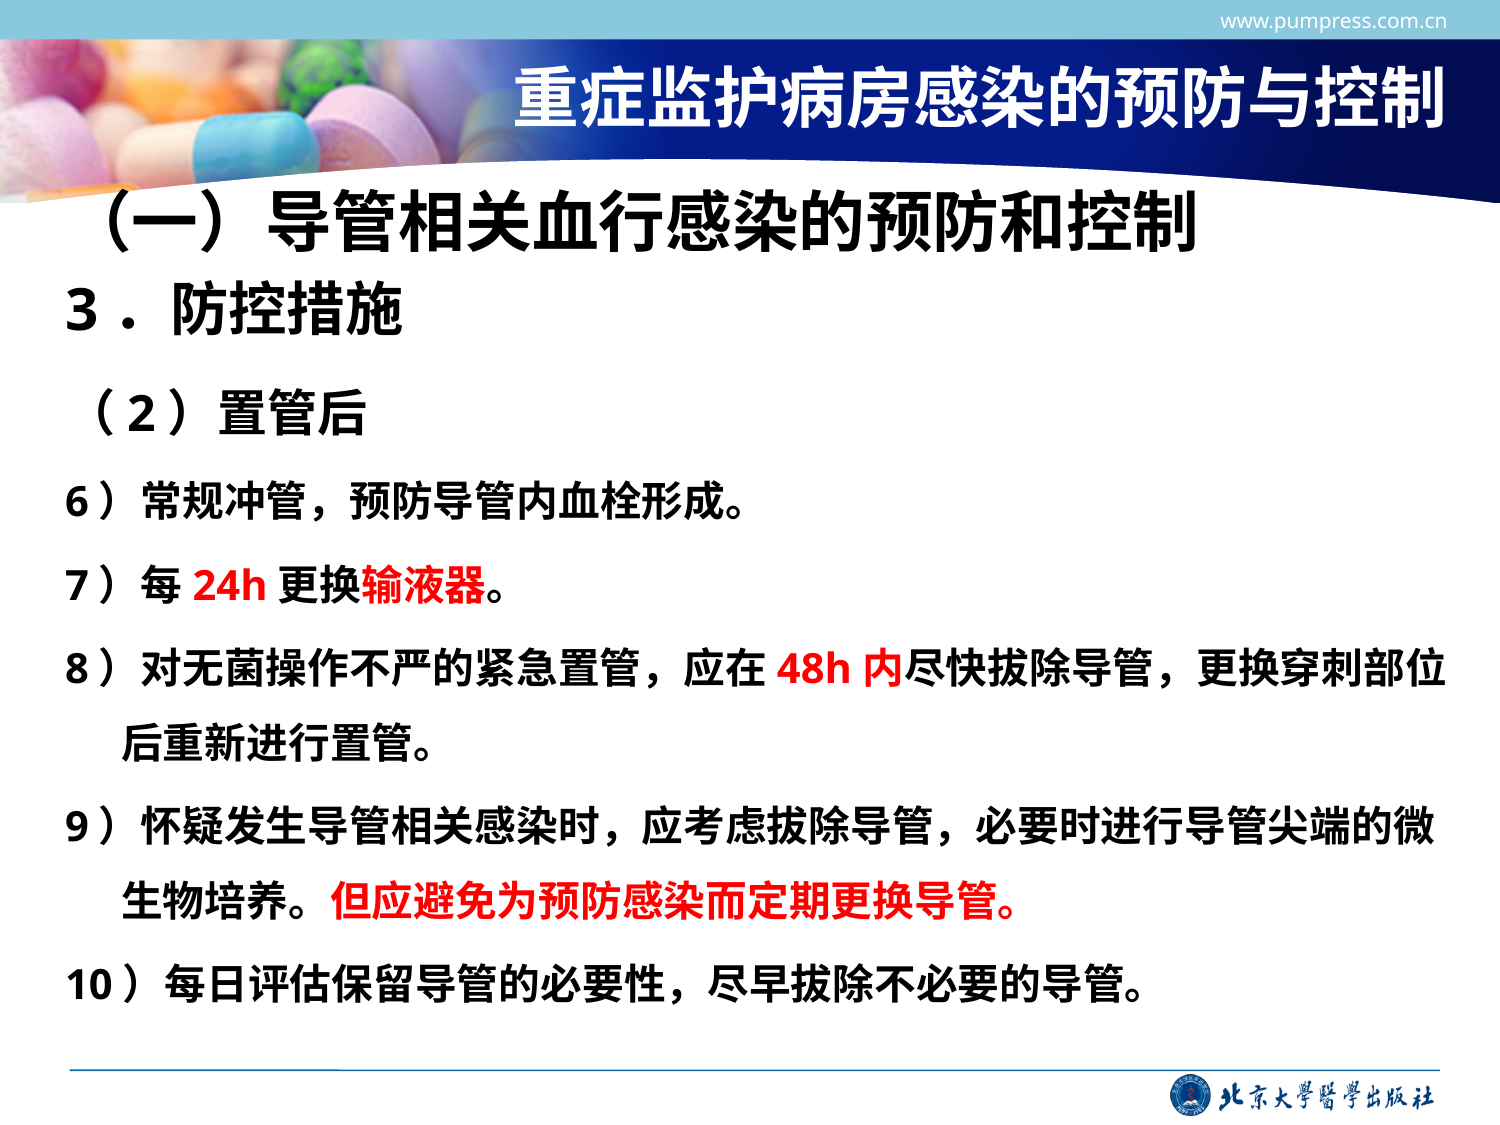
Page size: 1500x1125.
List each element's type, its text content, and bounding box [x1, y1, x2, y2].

list （一）导管相关血行感染的预防和控制 3．防控措施 （2）置管后 6）常规冲管，预防导管内血栓形成。 7）每24h更换输液器。 8）对无菌操作不严的紧急置管，应在48h内尽快拔除导管，更换穿刺部位后重新进行置管。 9）怀疑发生导管相关感染时，应考虑拔除导管，必要时进行导管尖端的微生物培养。但应避免为预防感染而定期更换导管。 10）每日评估保留导管的必要性，尽早拔除不必要的导管。 [50, 172, 1463, 973]
title 重症监护病房感染的预防与控制 [137, 50, 1463, 143]
picture [0, 40, 1500, 203]
slide_number www.pumpress.com.cn [1024, 0, 1463, 38]
picture [1170, 1074, 1436, 1118]
